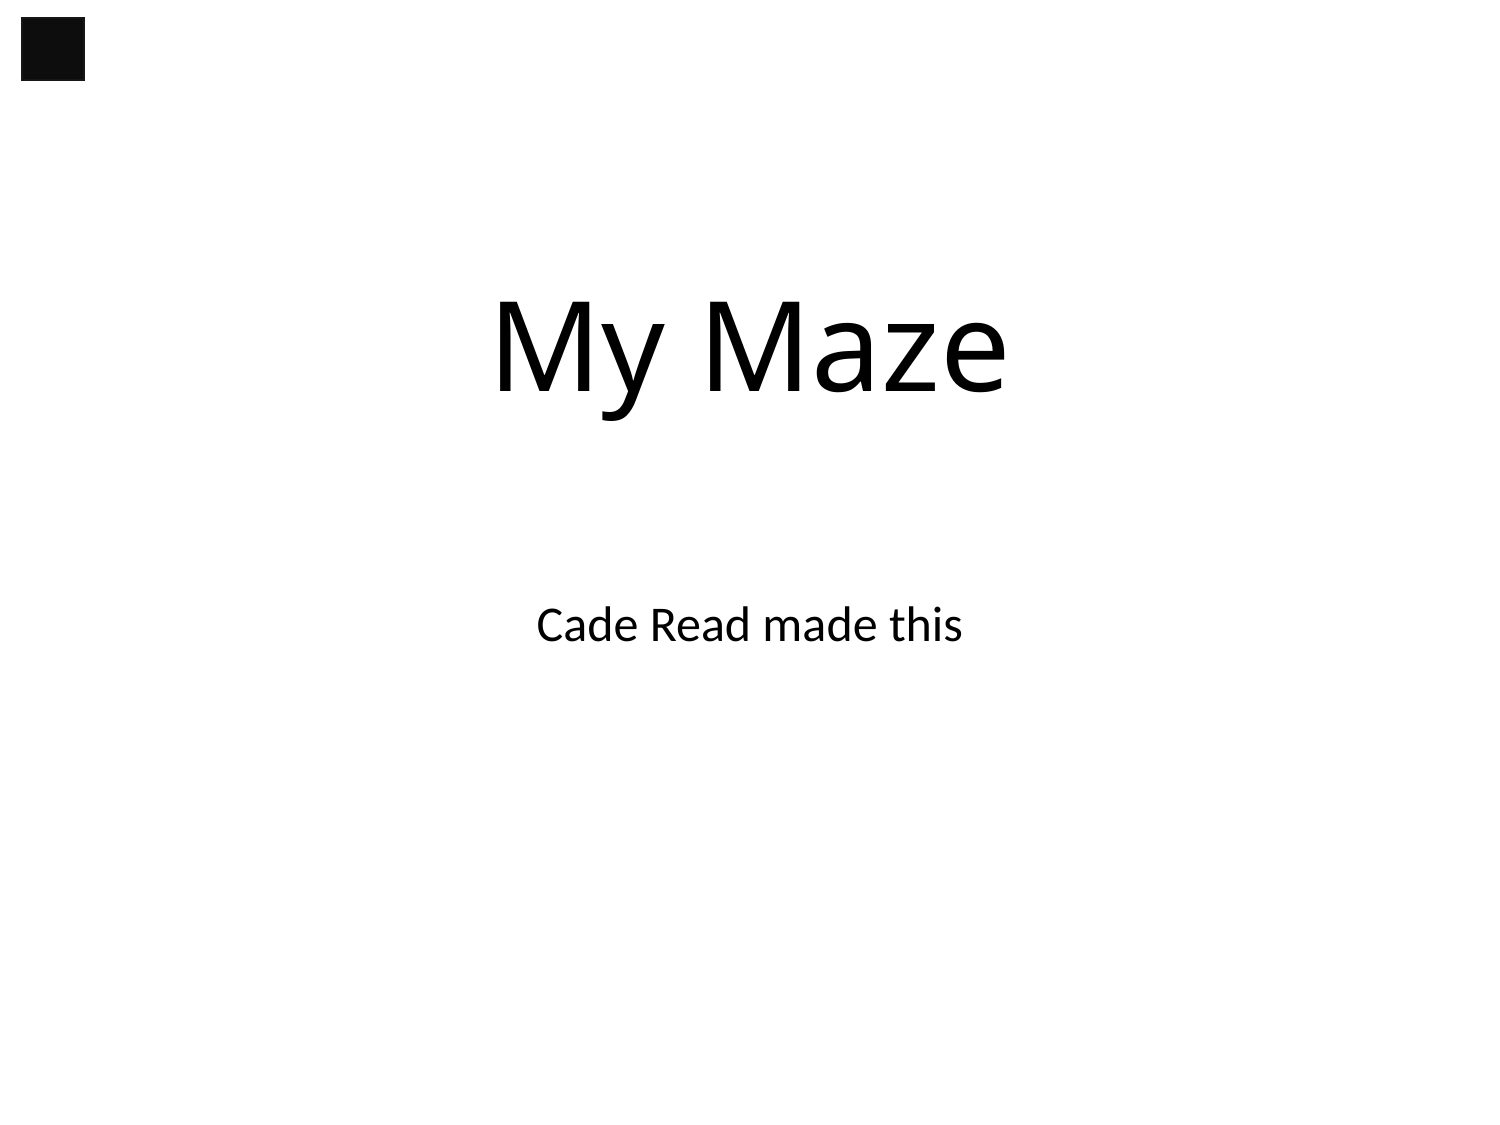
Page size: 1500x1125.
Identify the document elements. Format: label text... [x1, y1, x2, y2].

text_box [21, 17, 85, 81]
title My Maze [112, 184, 1388, 576]
subtitle Cade Read made this [187, 590, 1313, 863]
